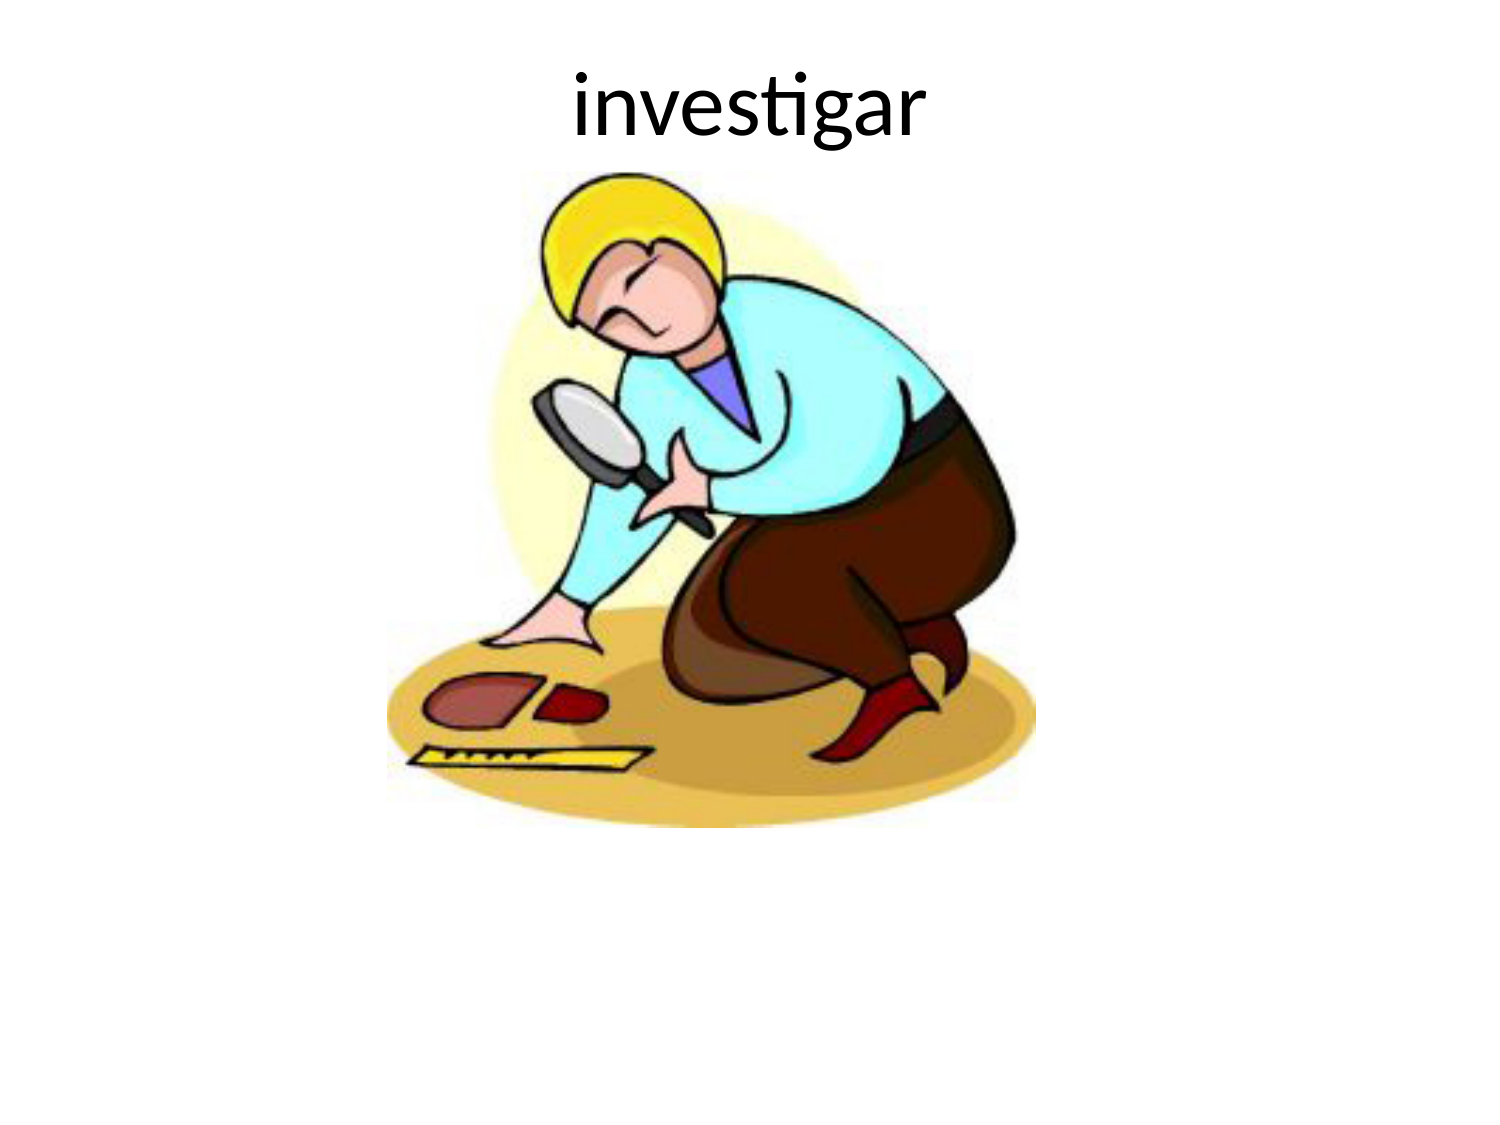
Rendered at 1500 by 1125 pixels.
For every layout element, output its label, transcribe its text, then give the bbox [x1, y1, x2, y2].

title investigar [74, 4, 1426, 193]
picture [387, 170, 1036, 828]
